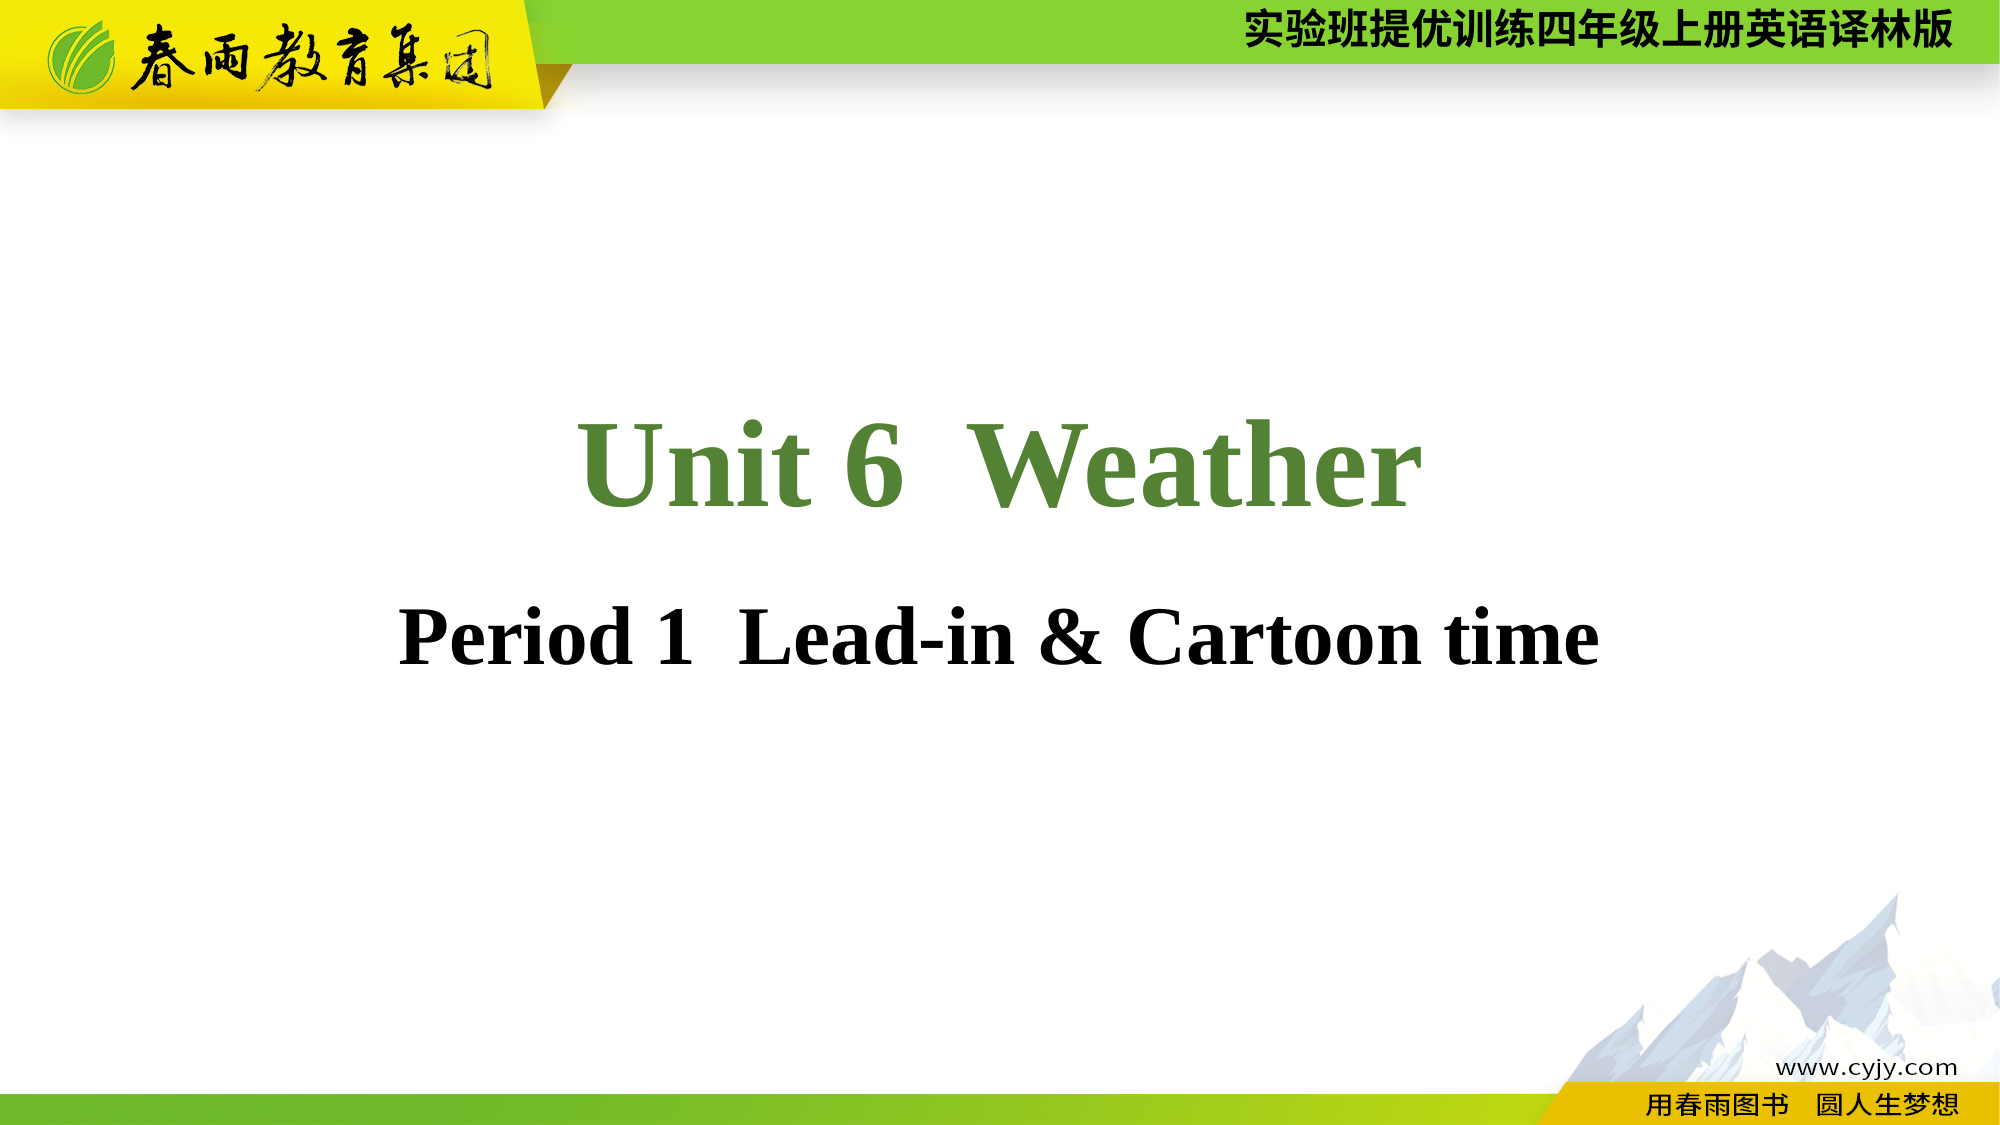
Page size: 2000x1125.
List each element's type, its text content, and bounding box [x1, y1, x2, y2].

picture [0, 689, 2000, 1125]
picture [0, 0, 2000, 298]
text_box Unit 6 Weather Period 1 Lead-in & Cartoon time [0, 298, 2000, 689]
